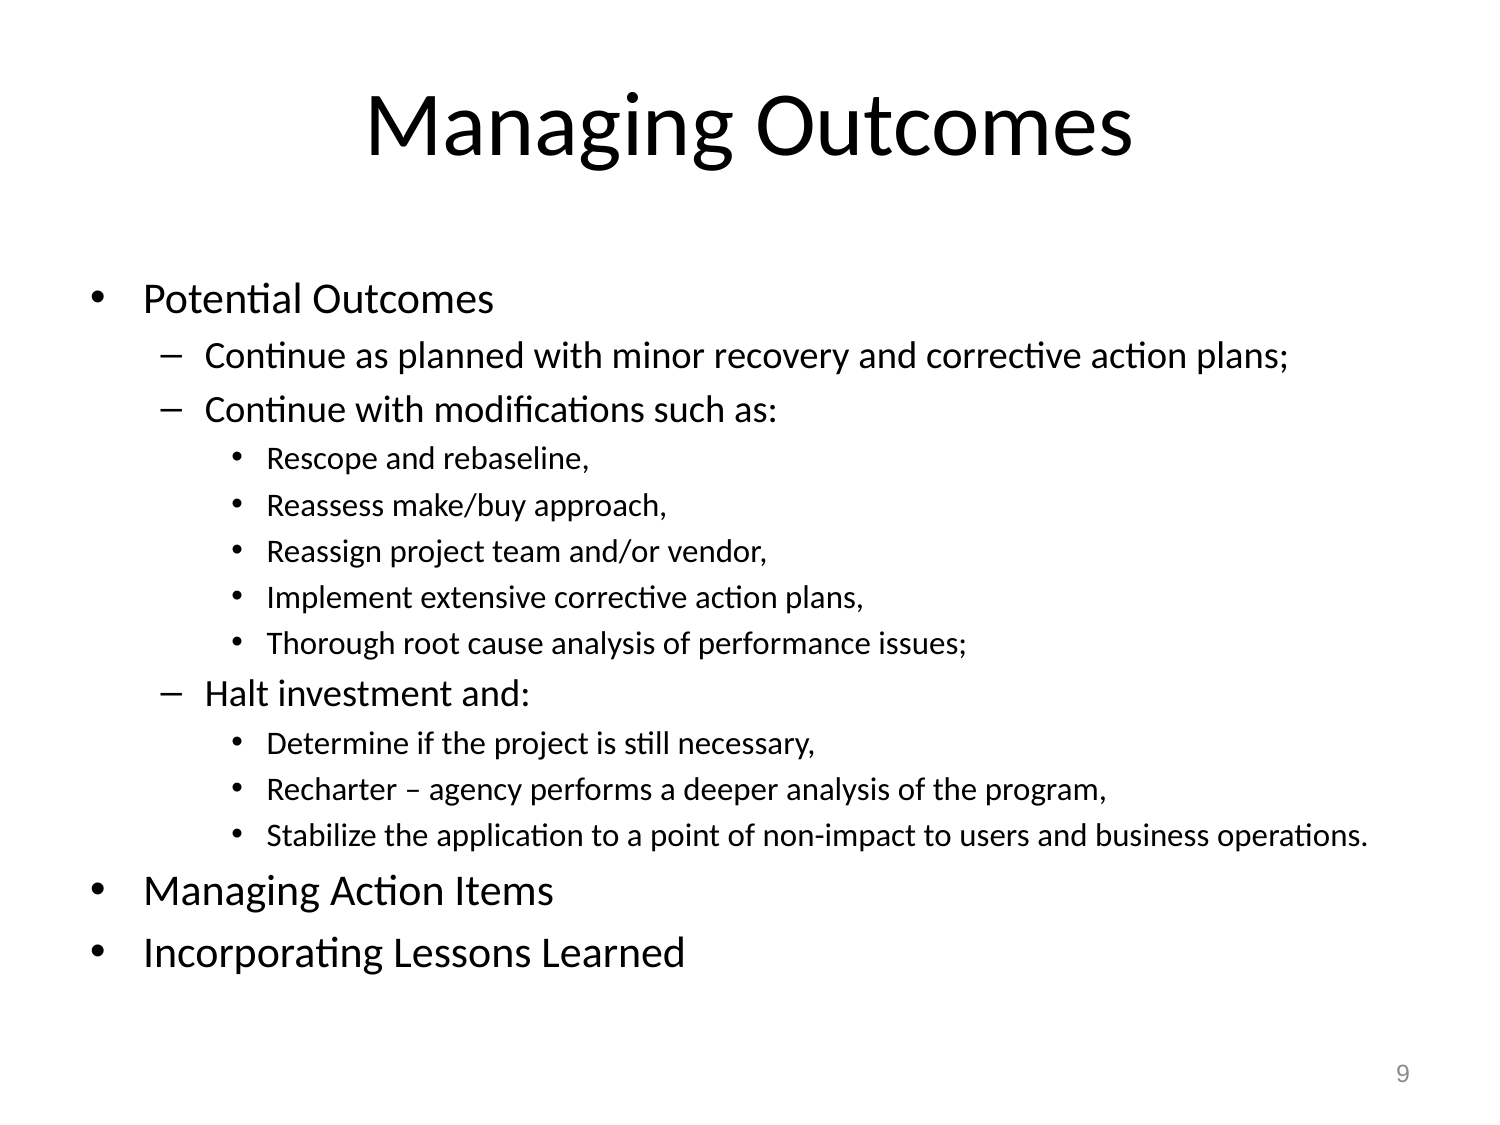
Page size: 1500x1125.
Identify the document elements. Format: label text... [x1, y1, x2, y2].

slide_number 9 [1074, 1042, 1425, 1103]
list Potential Outcomes Continue as planned with minor recovery and corrective action plans; Continue with modifications such as: Rescope and rebaseline, Reassess make/buy approach, Reassign project team and/or vendor, Implement extensive corrective action plans, Thorough root cause analysis of performance issues; Halt investment and: Determine if the project is still necessary, Recharter – agency performs a deeper analysis of the program, Stabilize the application to a point of non-impact to users and business operations. Managing Action Items Incorporating Lessons Learned [75, 262, 1425, 1005]
title Managing Outcomes [75, 24, 1425, 213]
